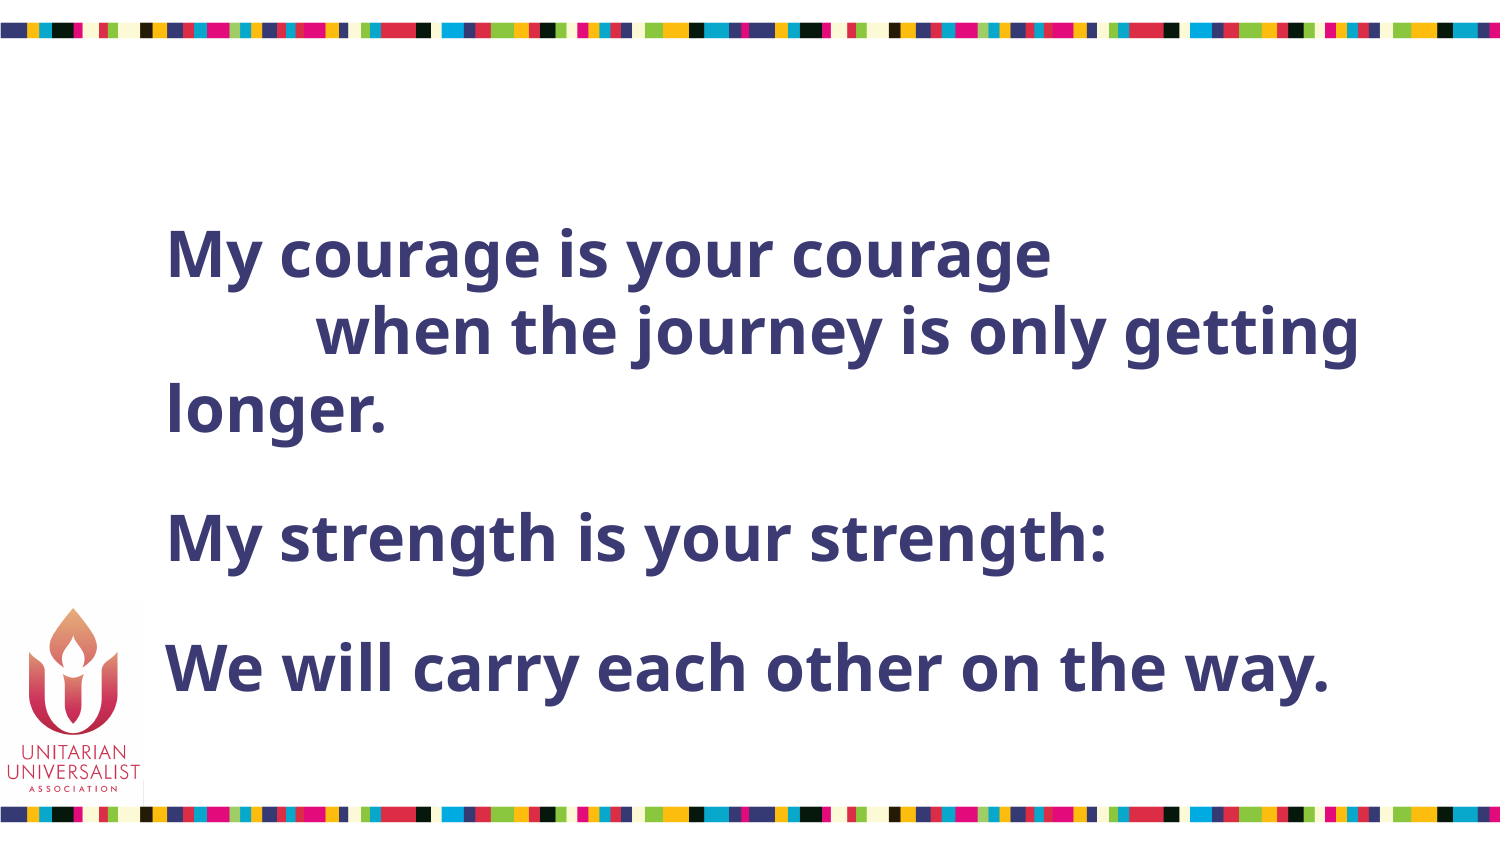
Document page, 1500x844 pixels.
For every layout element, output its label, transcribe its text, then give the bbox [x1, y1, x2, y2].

text_box My courage is your courage when the journey is only getting longer. My strength is your strength: We will carry each other on the way. [150, 197, 1472, 719]
picture [0, 22, 1500, 40]
picture [0, 600, 1500, 824]
